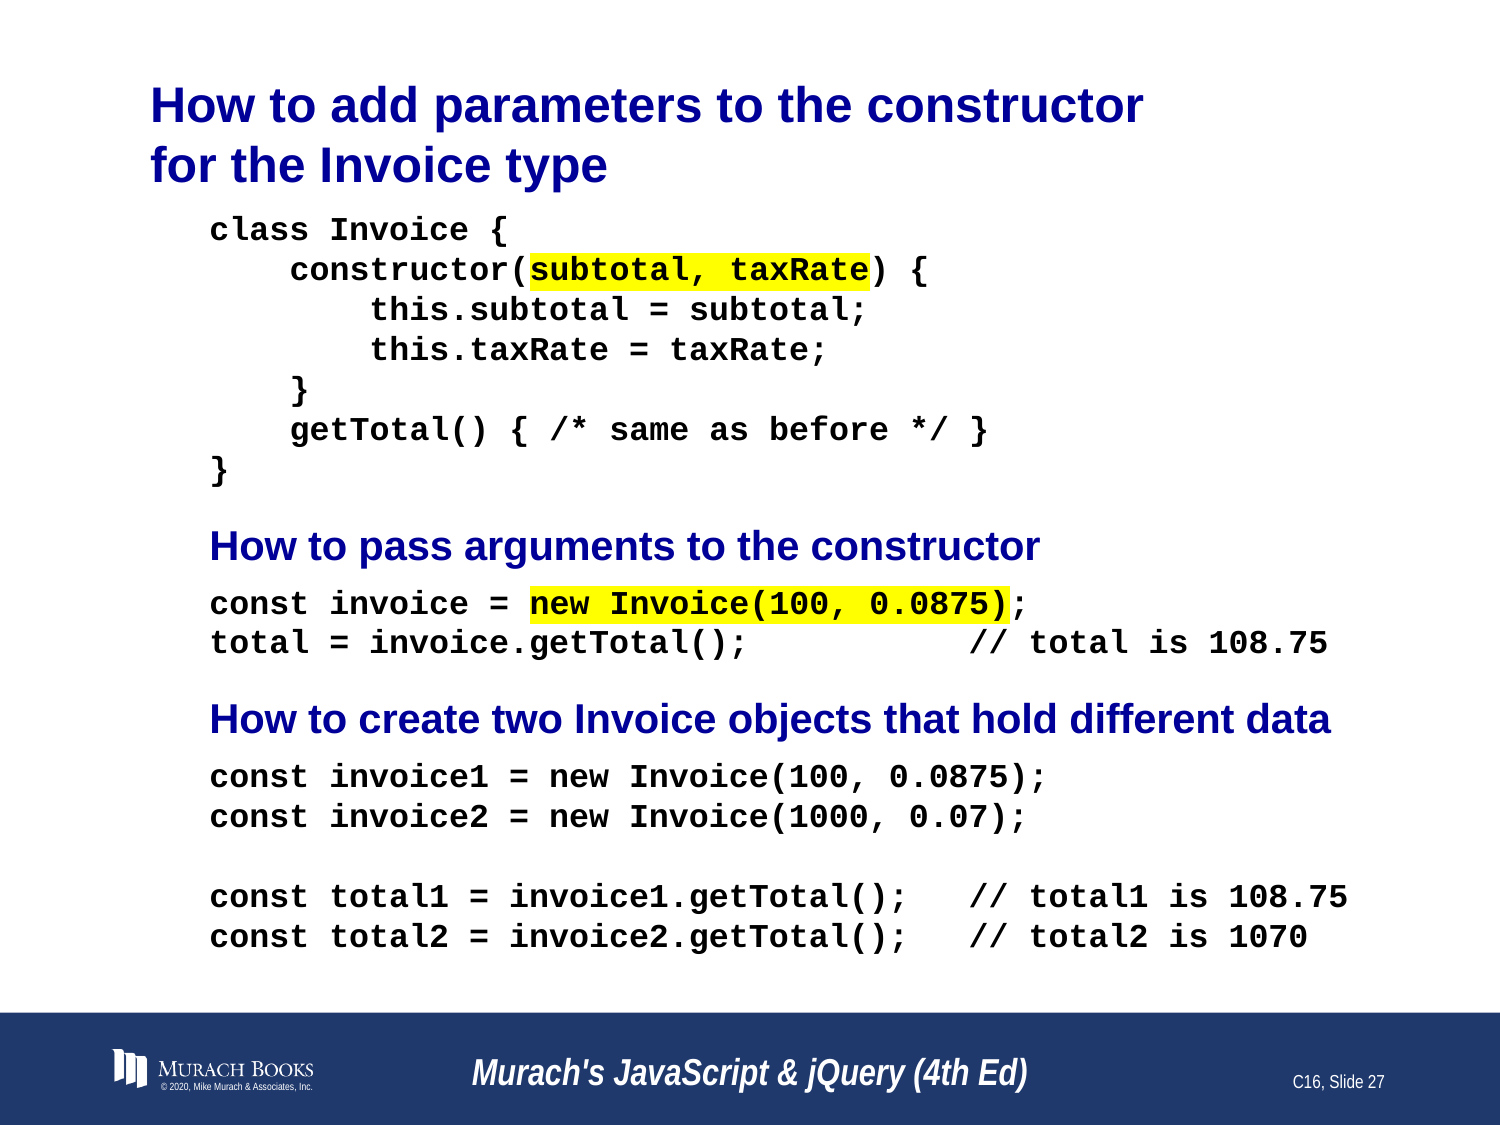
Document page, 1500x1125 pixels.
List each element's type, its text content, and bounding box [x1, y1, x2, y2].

slide_number Murach's JavaScript & jQuery (4th Ed) [463, 1025, 1050, 1100]
footer © 2020, Mike Murach & Associates, Inc. [12, 1025, 463, 1100]
title How to add parameters to the constructor for the Invoice type [150, 72, 1350, 194]
slide_number C16, Slide 27 [1087, 1025, 1400, 1100]
list class Invoice { constructor(subtotal, taxRate) { this.subtotal = subtotal; this.taxRate = taxRate; } getTotal() { /* same as before */ } } How to pass arguments to the constructor const invoice = new Invoice(100, 0.0875); total = invoice.getTotal(); // total is 108.75 How to create two Invoice objects that hold different data const invoice1 = new Invoice(100, 0.0875); const invoice2 = new Invoice(1000, 0.07); const total1 = invoice1.getTotal(); // total1 is 108.75 const total2 = invoice2.getTotal(); // total2 is 1070 [137, 200, 1375, 1000]
